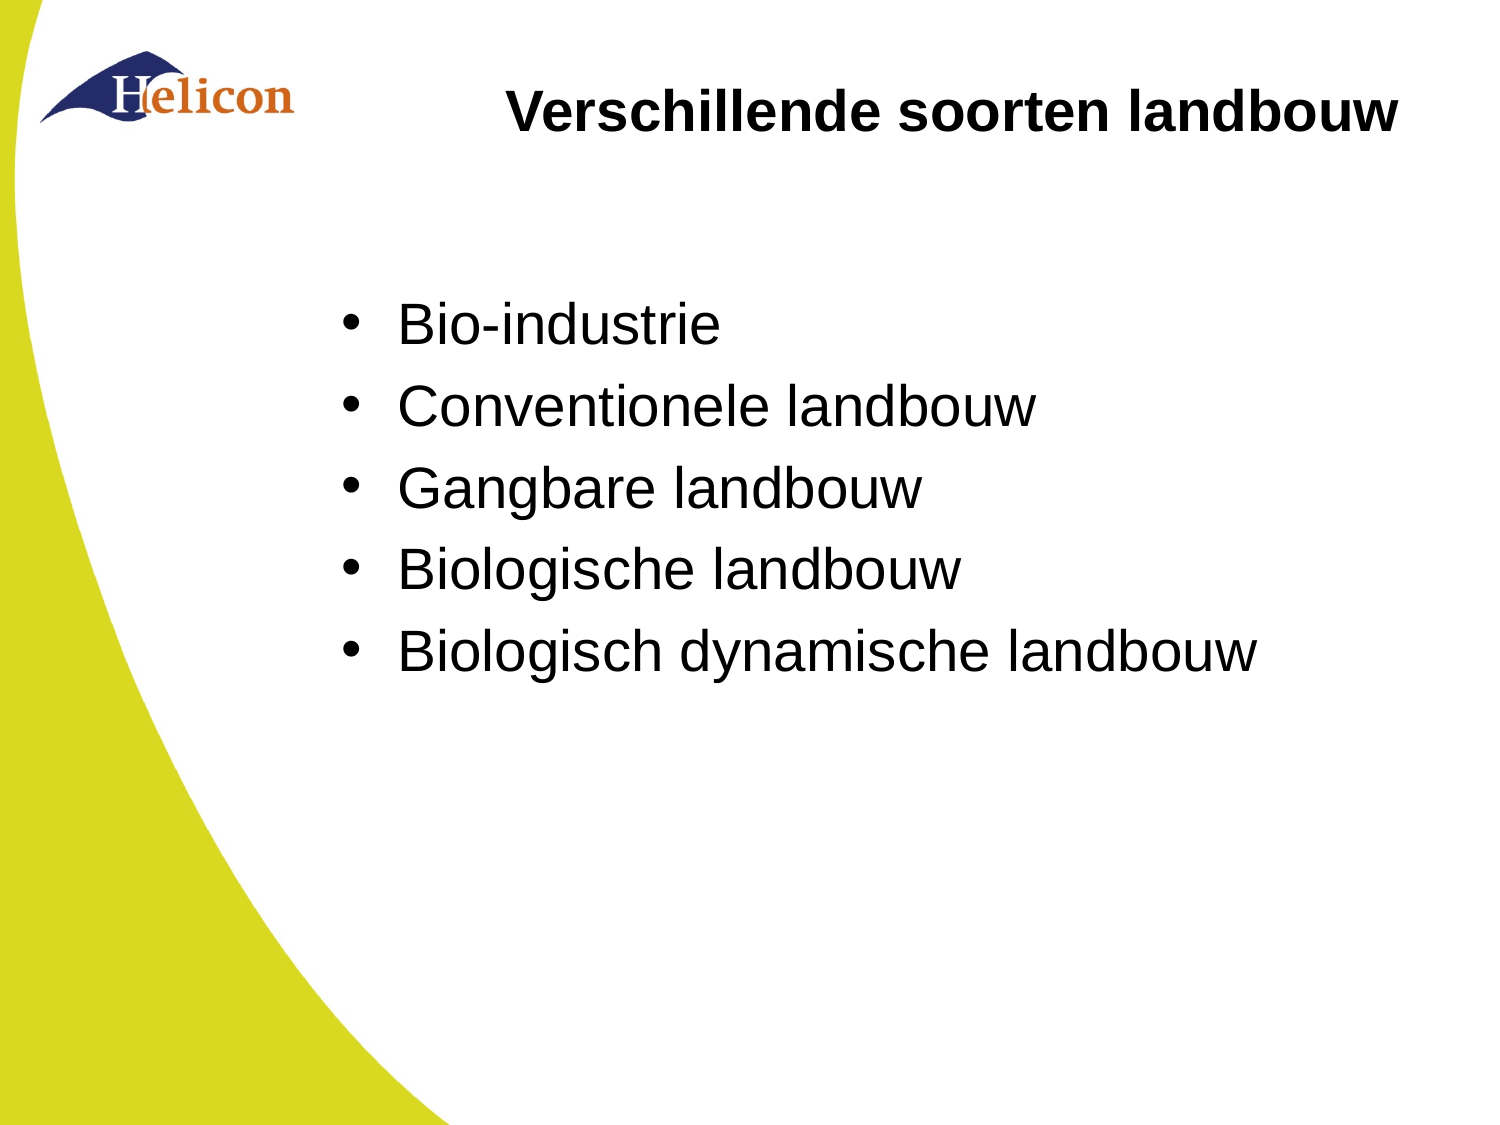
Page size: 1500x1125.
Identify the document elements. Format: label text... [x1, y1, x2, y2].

list Bio-industrie Conventionele landbouw Gangbare landbouw Biologische landbouw Biologisch dynamische landbouw [326, 278, 1415, 1088]
title Verschillende soorten landbouw [324, 54, 1415, 161]
picture [0, 0, 1500, 1125]
